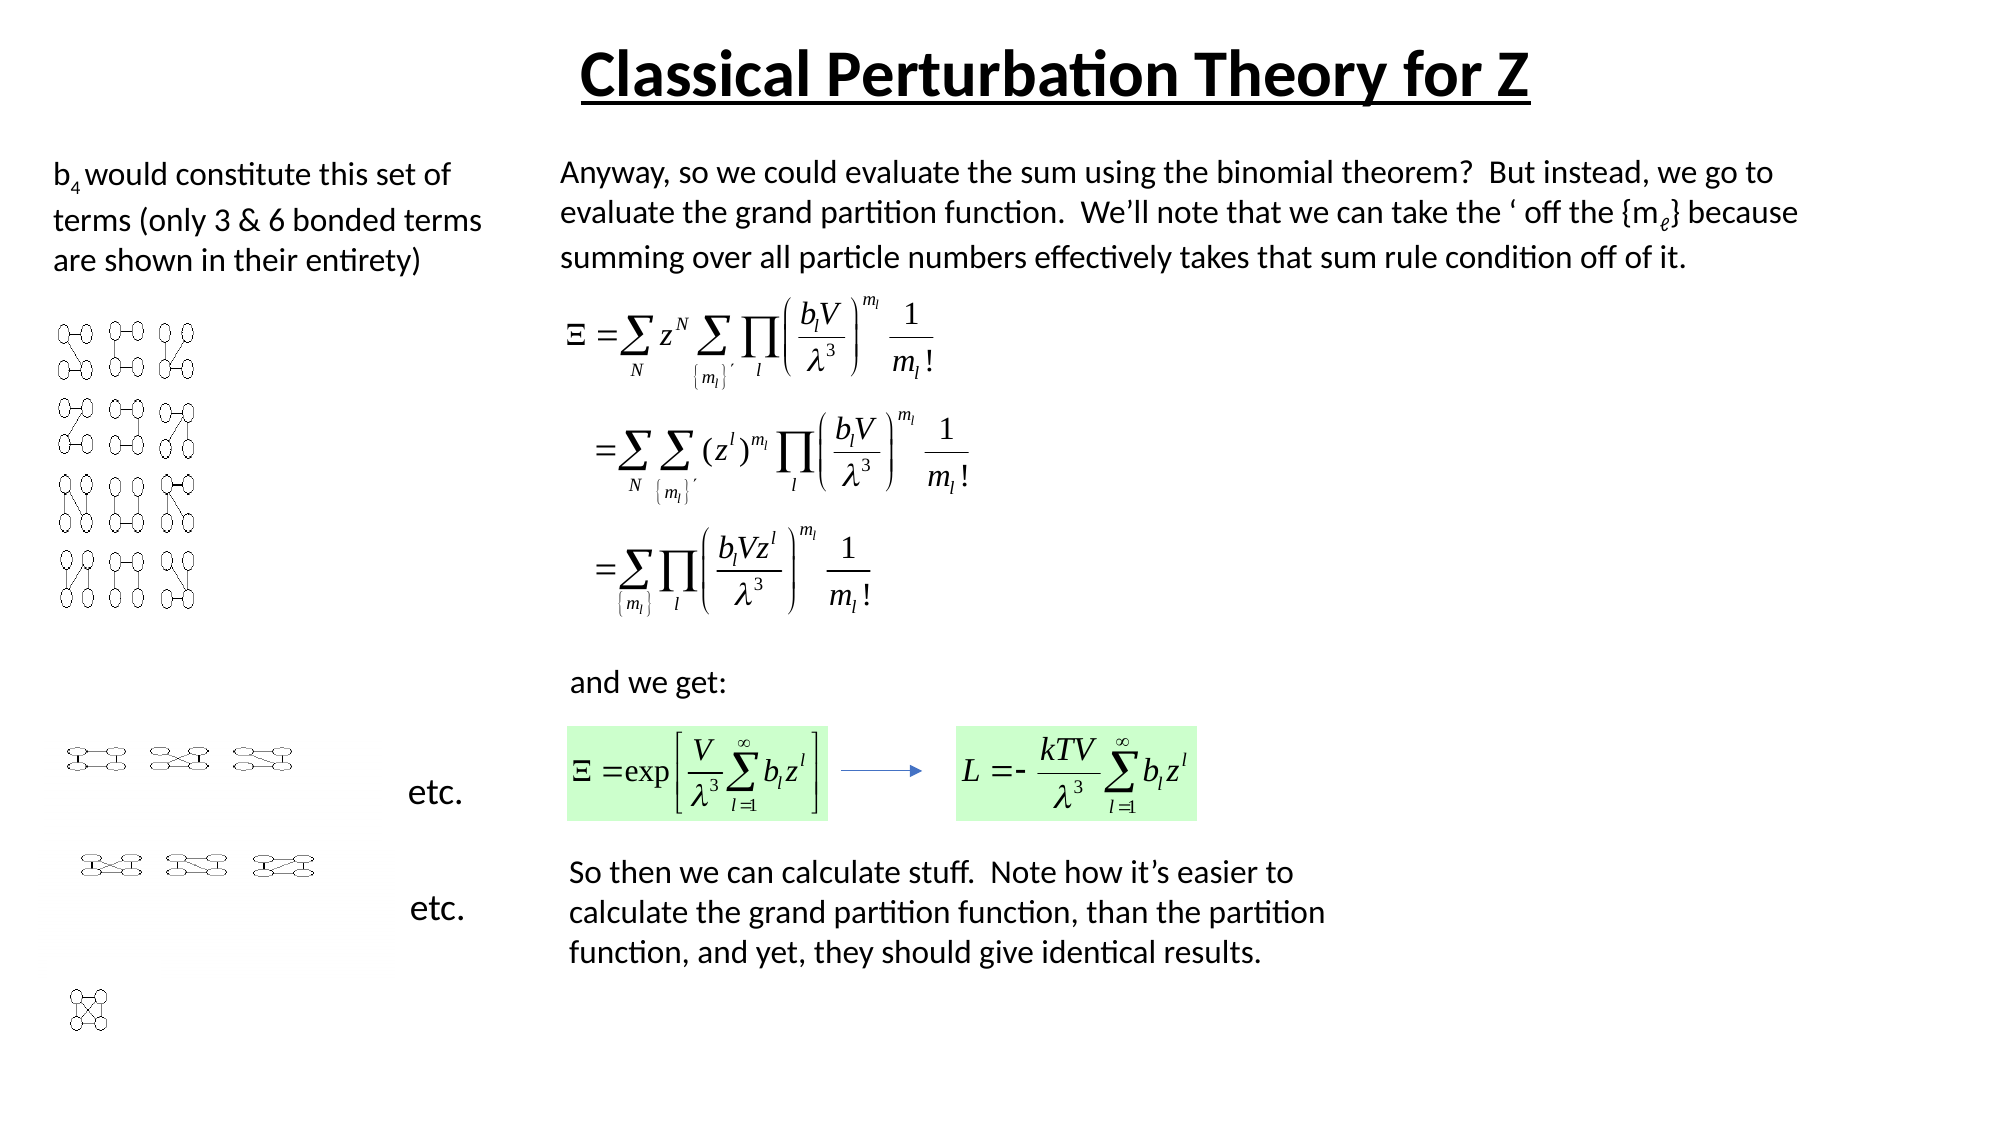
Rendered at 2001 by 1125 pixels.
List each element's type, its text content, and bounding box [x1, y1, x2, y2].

text_box etc. [395, 875, 481, 936]
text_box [561, 285, 975, 622]
text_box b4 would constitute this set of terms (only 3 & 6 bonded terms are shown in their entirety) [38, 145, 528, 286]
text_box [38, 847, 395, 978]
text_box So then we can calculate stuff. Note how it’s easier to calculate the grand partition function, than the partition function, and yet, they should give identical results. [554, 842, 1414, 978]
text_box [567, 725, 828, 821]
text_box Classical Perturbation Theory for Z [565, 22, 1547, 118]
text_box etc. [393, 759, 479, 820]
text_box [47, 300, 386, 735]
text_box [955, 726, 1198, 821]
text_box and we get: [555, 652, 923, 708]
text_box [44, 734, 382, 847]
text_box Anyway, so we could evaluate the sum using the binomial theorem? But instead, we go to evaluate the grand partition function. We’ll note that we can take the ‘ off the {mℓ} because summing over all particle numbers effectively takes that sum rule condition off of it. [545, 142, 1834, 283]
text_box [47, 959, 161, 1092]
